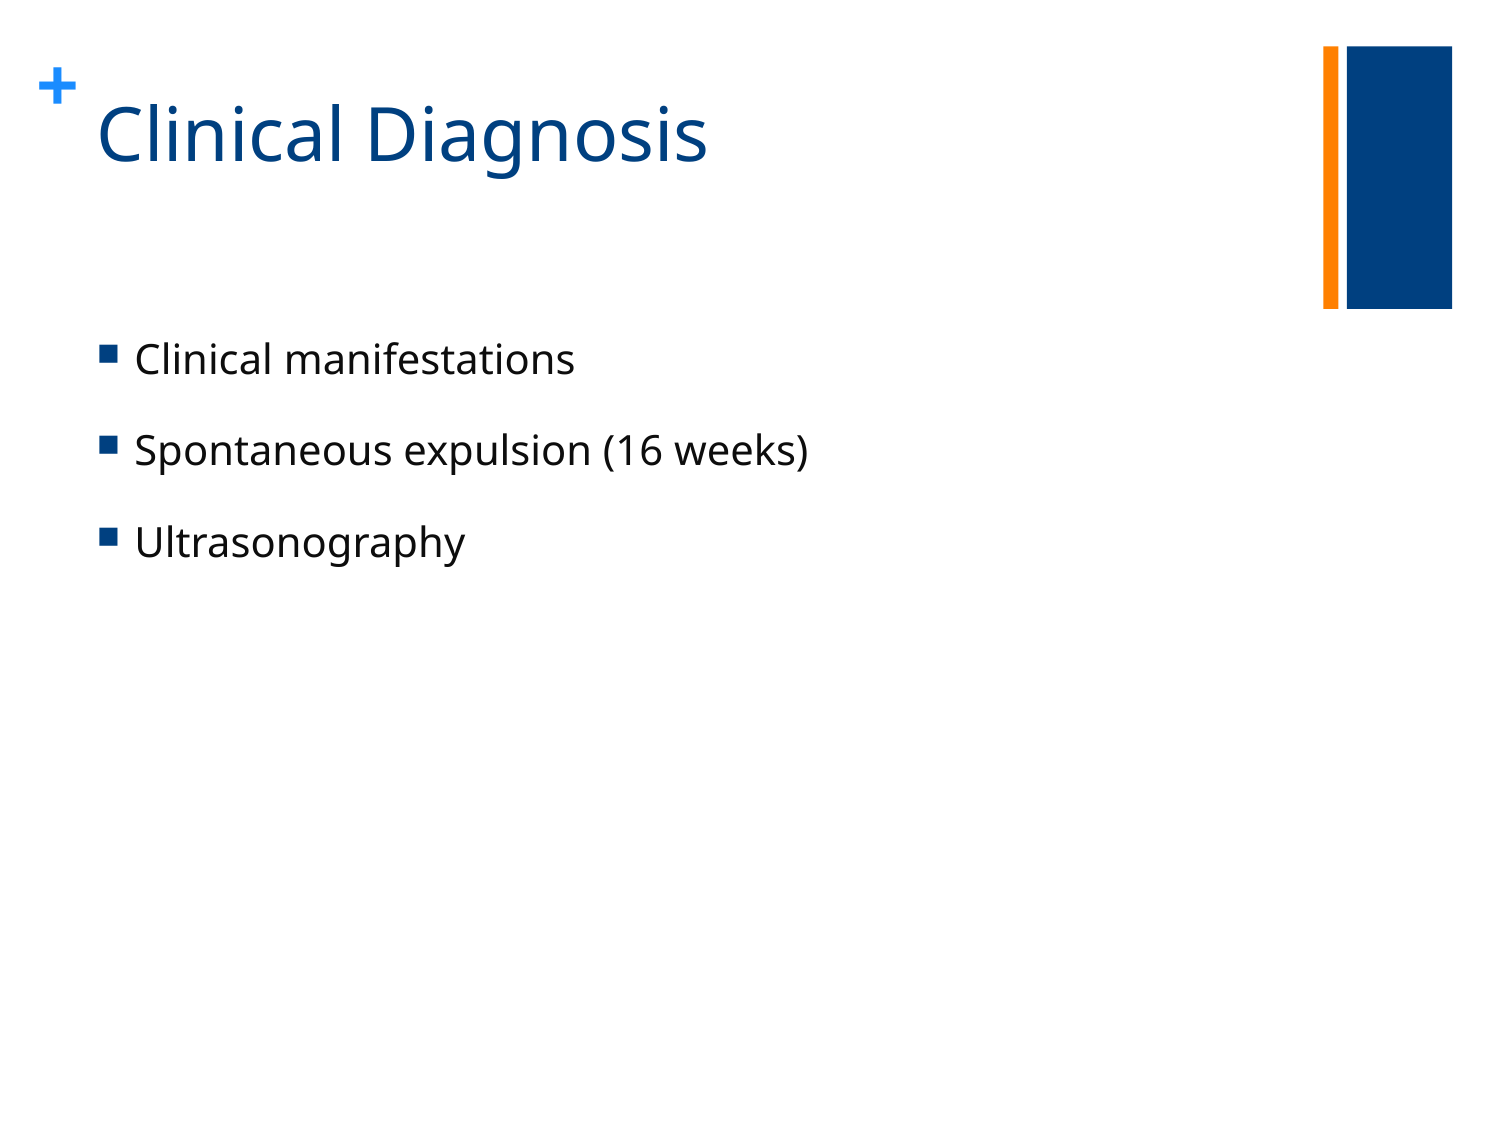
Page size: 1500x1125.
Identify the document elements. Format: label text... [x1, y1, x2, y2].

title Clinical Diagnosis [81, 79, 1322, 263]
list Clinical manifestations Spontaneous expulsion (16 weeks) Ultrasonography [81, 324, 1322, 1005]
